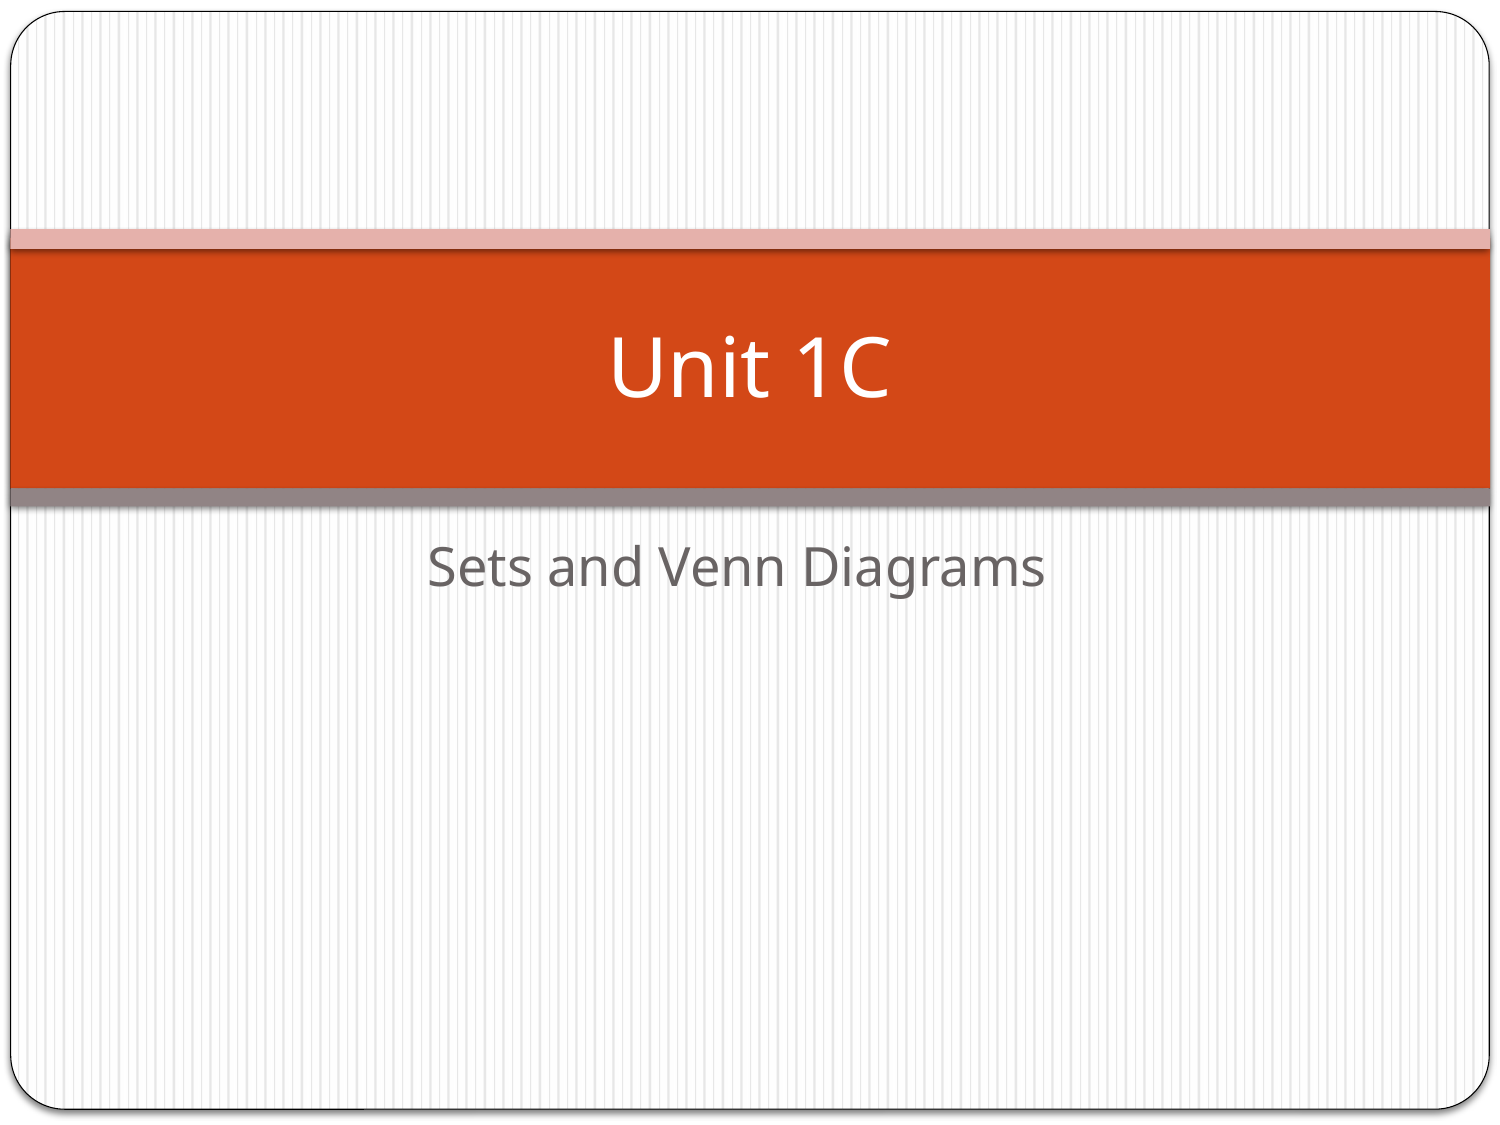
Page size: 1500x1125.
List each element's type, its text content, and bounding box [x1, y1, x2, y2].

title Unit 1C [75, 247, 1425, 489]
subtitle Sets and Venn Diagrams [212, 525, 1263, 788]
